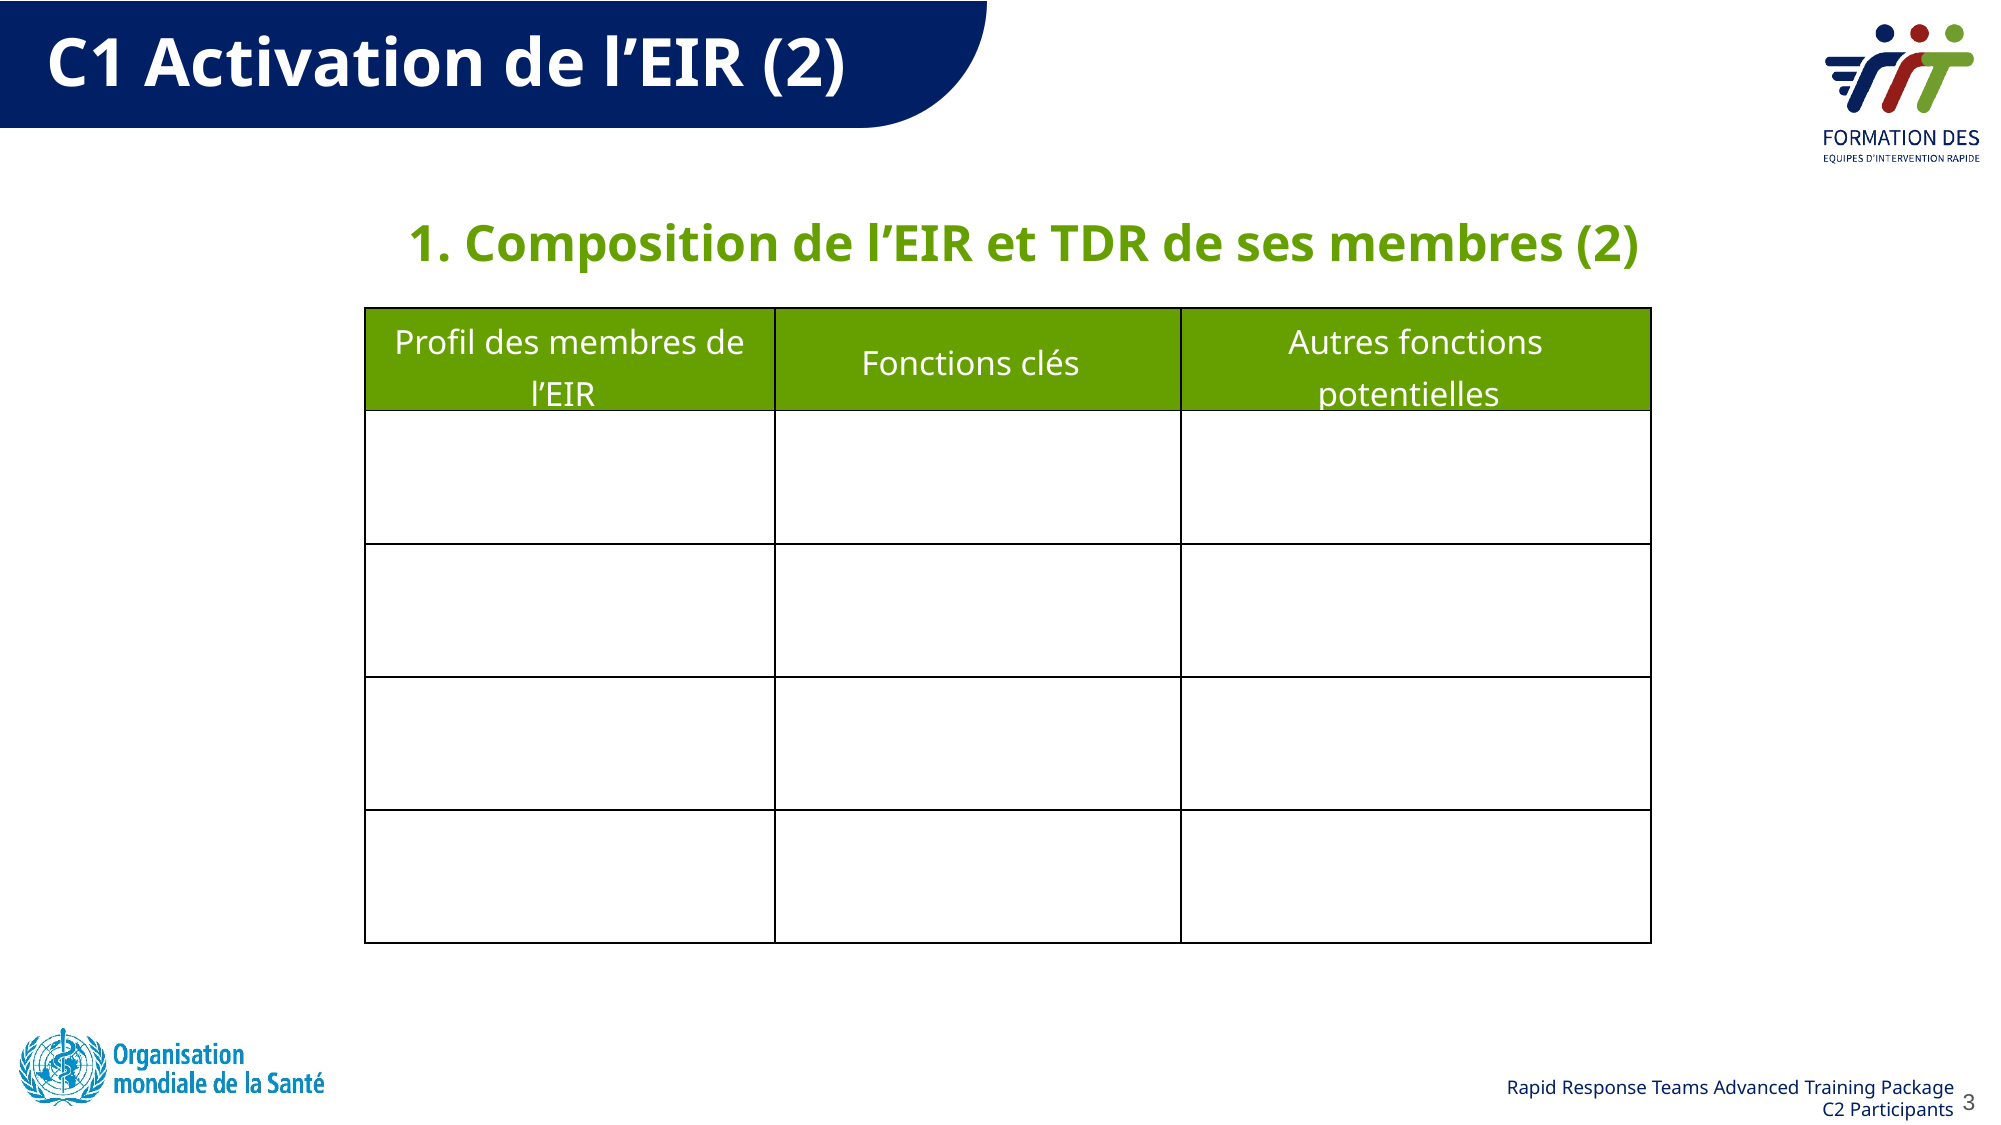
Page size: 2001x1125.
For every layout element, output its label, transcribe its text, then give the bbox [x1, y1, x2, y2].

table_cell [366, 411, 774, 543]
text_box C1 Activation de l’EIR (2) [39, 12, 1033, 108]
table_cell [1182, 545, 1650, 676]
table_cell [776, 411, 1180, 543]
table_cell [366, 811, 774, 942]
picture [1823, 23, 1980, 164]
table_cell [1182, 811, 1650, 942]
table_cell [776, 811, 1180, 942]
table_cell [1182, 411, 1650, 543]
table_cell [366, 545, 774, 676]
table_header Fonctions clés [776, 309, 1180, 410]
picture [19, 1028, 324, 1106]
picture [65, 1043, 71, 1052]
table_cell [776, 545, 1180, 676]
table_cell [1182, 678, 1650, 809]
list 1. Composition de l’EIR et TDR de ses membres (2) [300, 210, 1736, 975]
picture [0, 1, 987, 128]
table_header Autres fonctions potentielles [1182, 309, 1650, 410]
table_cell [776, 678, 1180, 809]
table_cell [366, 678, 774, 809]
table_header Profil des membres de l’EIR [366, 309, 774, 410]
